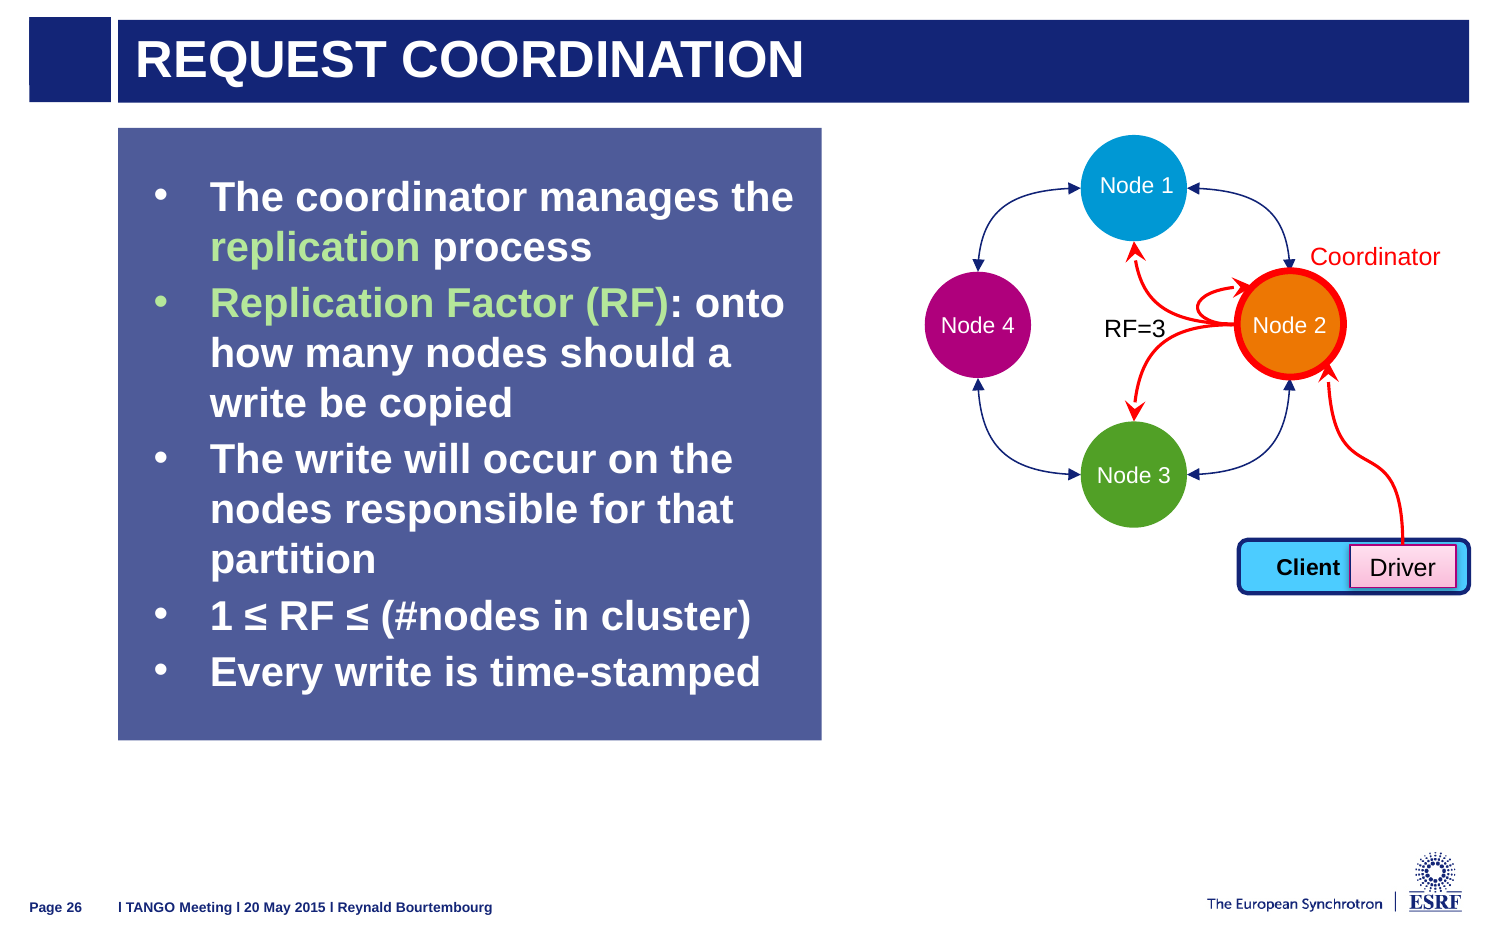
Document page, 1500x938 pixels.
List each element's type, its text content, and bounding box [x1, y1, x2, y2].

text_box The coordinator manages the replication process Replication Factor (RF): onto how many nodes should a write be copied The write will occur on the nodes responsible for that partition 1 ≤ RF ≤ (#nodes in cluster) Every write is time-stamped [118, 127, 822, 741]
text_box [926, 346, 1029, 381]
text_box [1273, 415, 1458, 491]
text_box Node 4 [920, 303, 1036, 346]
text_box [1189, 374, 1287, 479]
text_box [1238, 539, 1470, 594]
text_box Node 3 [1075, 453, 1192, 496]
text_box [927, 269, 1029, 303]
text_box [1236, 286, 1254, 326]
text_box [1081, 206, 1181, 244]
title Request Coordination [118, 19, 1470, 103]
text_box Node 2 [1342, 303, 1348, 346]
text_box RF=3 [1080, 305, 1128, 350]
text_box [980, 374, 1078, 479]
text_box [1082, 496, 1185, 530]
slide_number Page 26 [29, 886, 98, 916]
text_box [1133, 240, 1238, 324]
text_box Node 1 [1078, 162, 1195, 206]
text_box Coordinator [1295, 232, 1458, 278]
picture [1175, 831, 1500, 938]
text_box [1083, 419, 1184, 453]
text_box [1237, 268, 1346, 380]
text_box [987, 178, 1072, 282]
footer l TANGO Meeting l 20 May 2015 l Reynald Bourtembourg [118, 886, 1122, 916]
text_box [1085, 132, 1183, 162]
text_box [1133, 324, 1233, 422]
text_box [1186, 187, 1291, 272]
